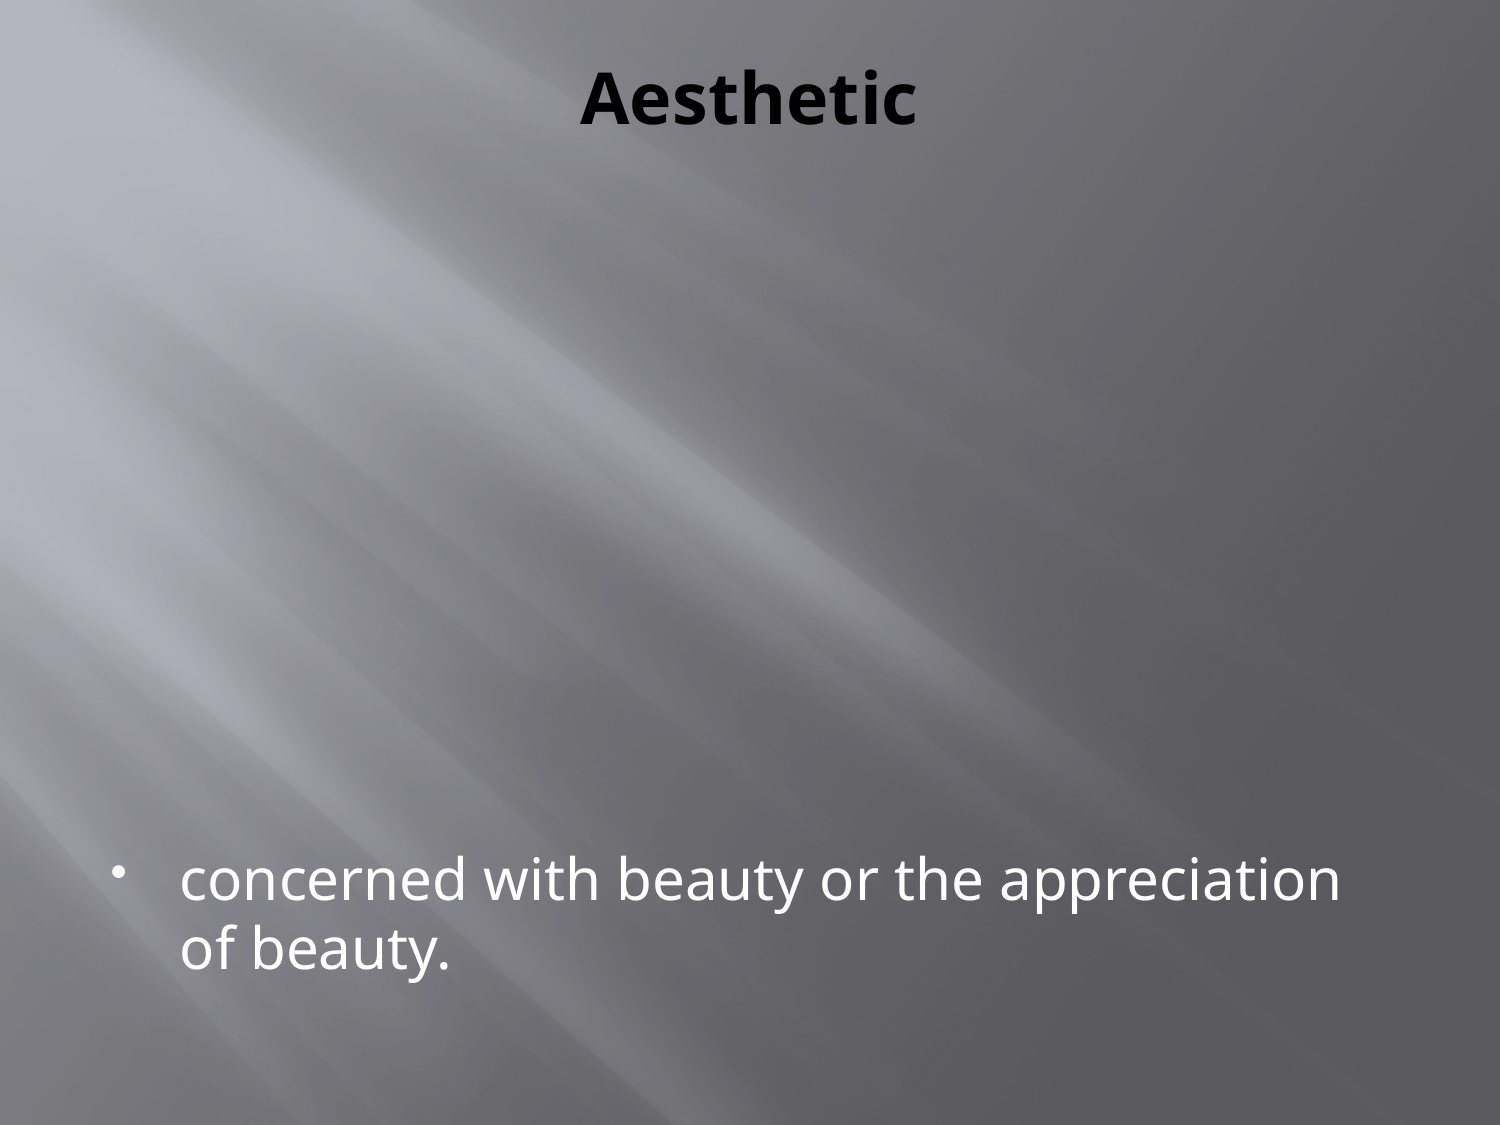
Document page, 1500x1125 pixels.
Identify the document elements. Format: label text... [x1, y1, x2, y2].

list concerned with beauty or the appreciation of beauty. [75, 262, 1425, 1035]
title Aesthetic [75, 45, 1425, 233]
